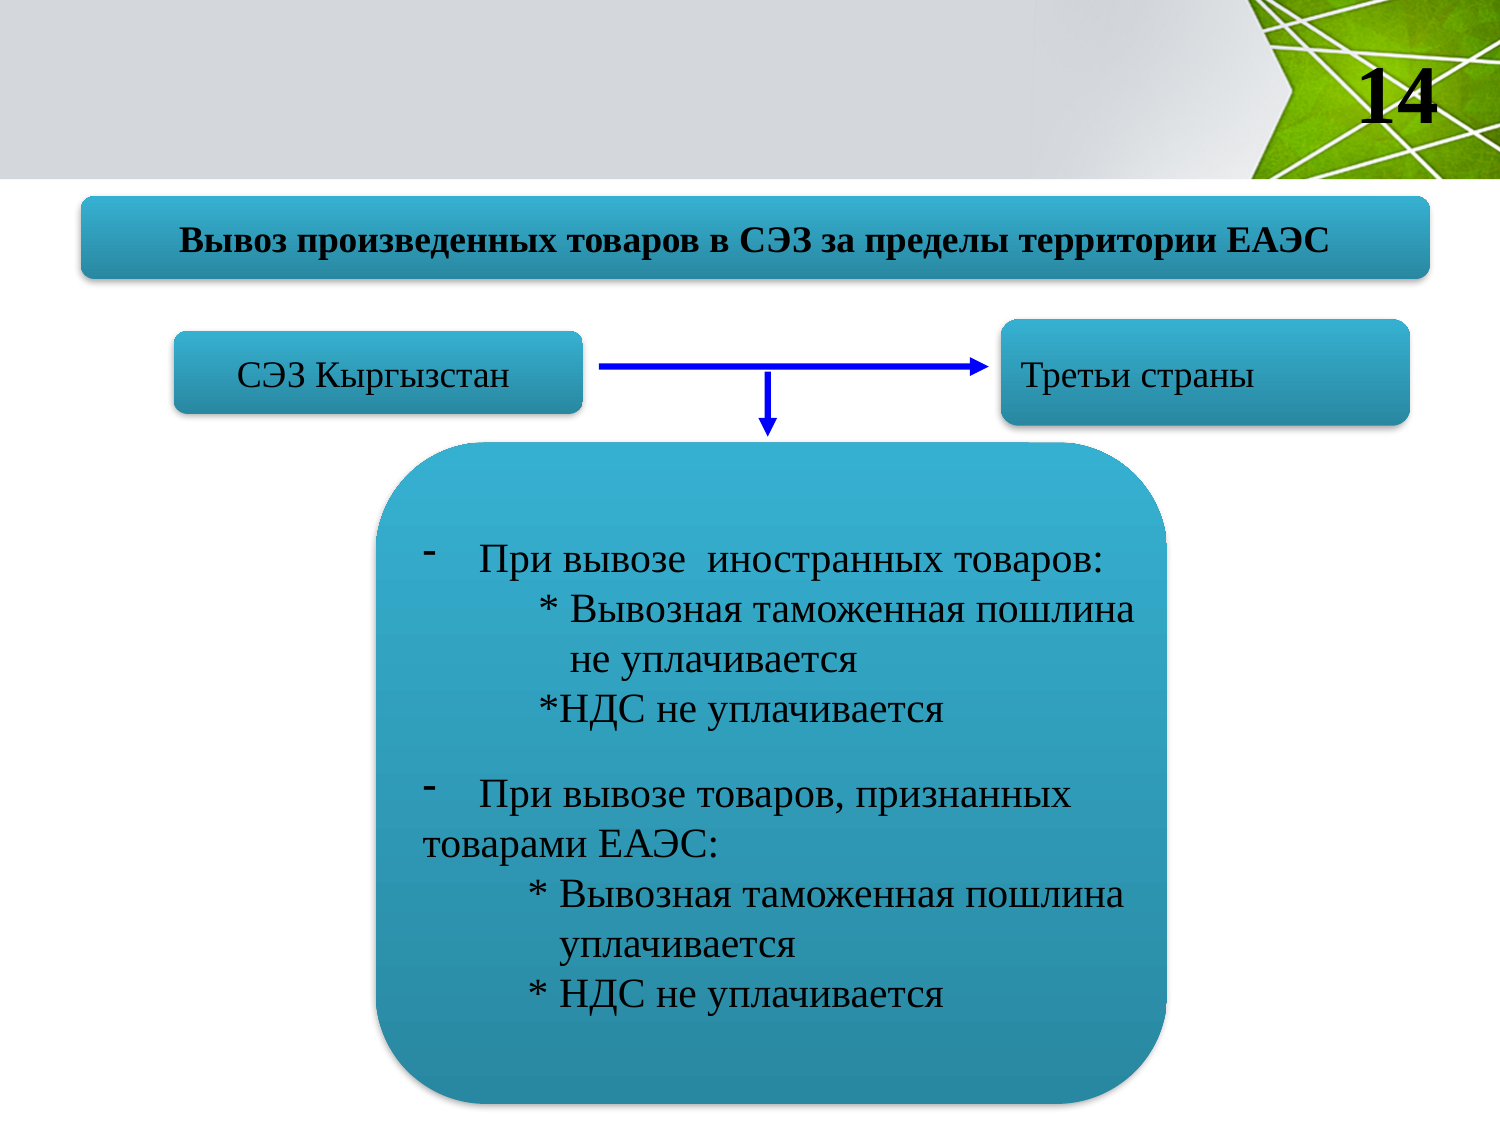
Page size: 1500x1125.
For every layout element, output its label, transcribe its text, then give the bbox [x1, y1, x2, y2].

text_box Третьи страны [1000, 319, 1411, 426]
text_box [598, 360, 989, 373]
text_box Вывоз произведенных товаров в СЭЗ за пределы территории ЕАЭС [80, 196, 1430, 280]
picture [0, 0, 1500, 1125]
text_box СЭЗ Кыргызстан [173, 331, 583, 414]
text_box [761, 371, 774, 437]
text_box 14 [1340, 32, 1459, 148]
text_box При вывозе иностранных товаров: * Вывозная таможенная пошлина не уплачивается *НДС не уплачивается При вывозе товаров, признанных товарами ЕАЭС: * Вывозная таможенная пошлина уплачивается * НДС не уплачивается [375, 442, 1168, 1104]
